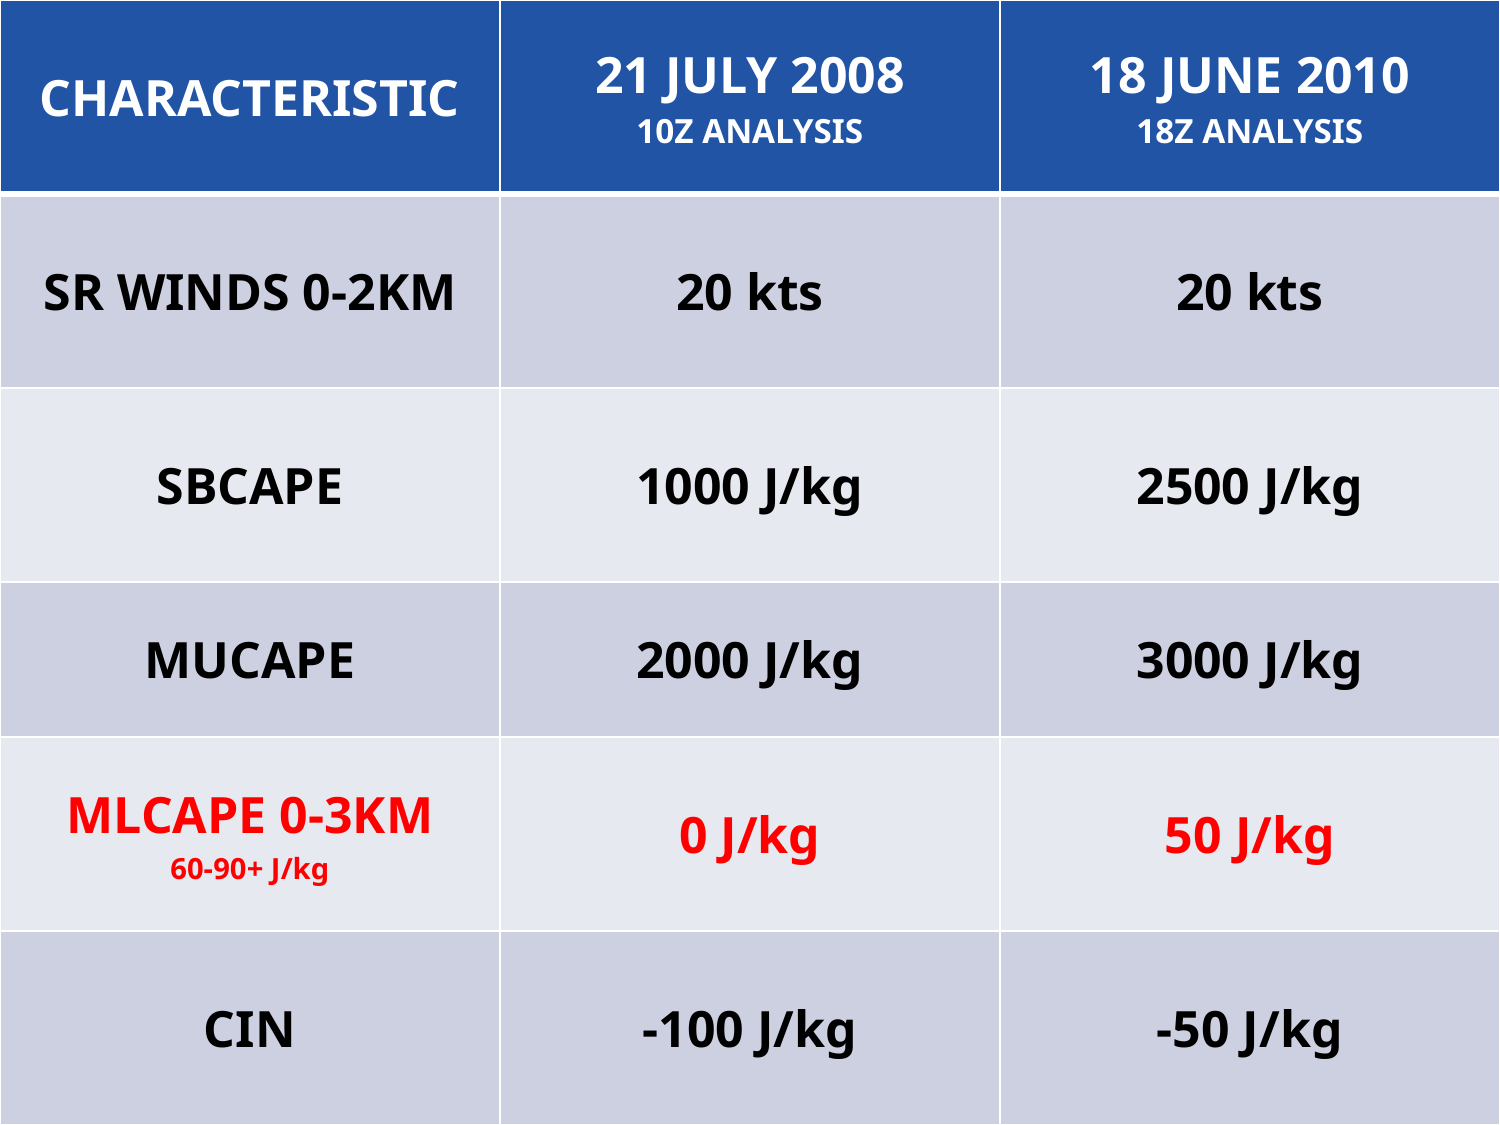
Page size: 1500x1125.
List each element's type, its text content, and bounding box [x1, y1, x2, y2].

table_header CHARACTERISTIC [1, 1, 499, 191]
table_cell 20 kts [1001, 197, 1499, 387]
table_cell CIN [1, 932, 499, 1124]
table_cell 2500 J/kg [1001, 389, 1499, 581]
table_cell -50 J/kg [1001, 932, 1499, 1124]
table_cell SR WINDS 0-2KM [1, 197, 499, 387]
table_cell MUCAPE [1, 583, 499, 736]
table_cell 1000 J/kg [501, 389, 999, 581]
table_cell SBCAPE [1, 389, 499, 581]
table_cell -100 J/kg [501, 932, 999, 1124]
table_header 21 JULY 2008 10Z ANALYSIS [501, 1, 999, 191]
table_cell 20 kts [501, 197, 999, 387]
table_cell 2000 J/kg [501, 583, 999, 736]
table_cell 50 J/kg [1001, 738, 1499, 930]
table_cell 0 J/kg [501, 738, 999, 930]
table_cell MLCAPE 0-3KM 60-90+ J/kg [1, 738, 499, 930]
table_cell 3000 J/kg [1001, 583, 1499, 736]
table_header 18 JUNE 2010 18Z ANALYSIS [1001, 1, 1499, 191]
